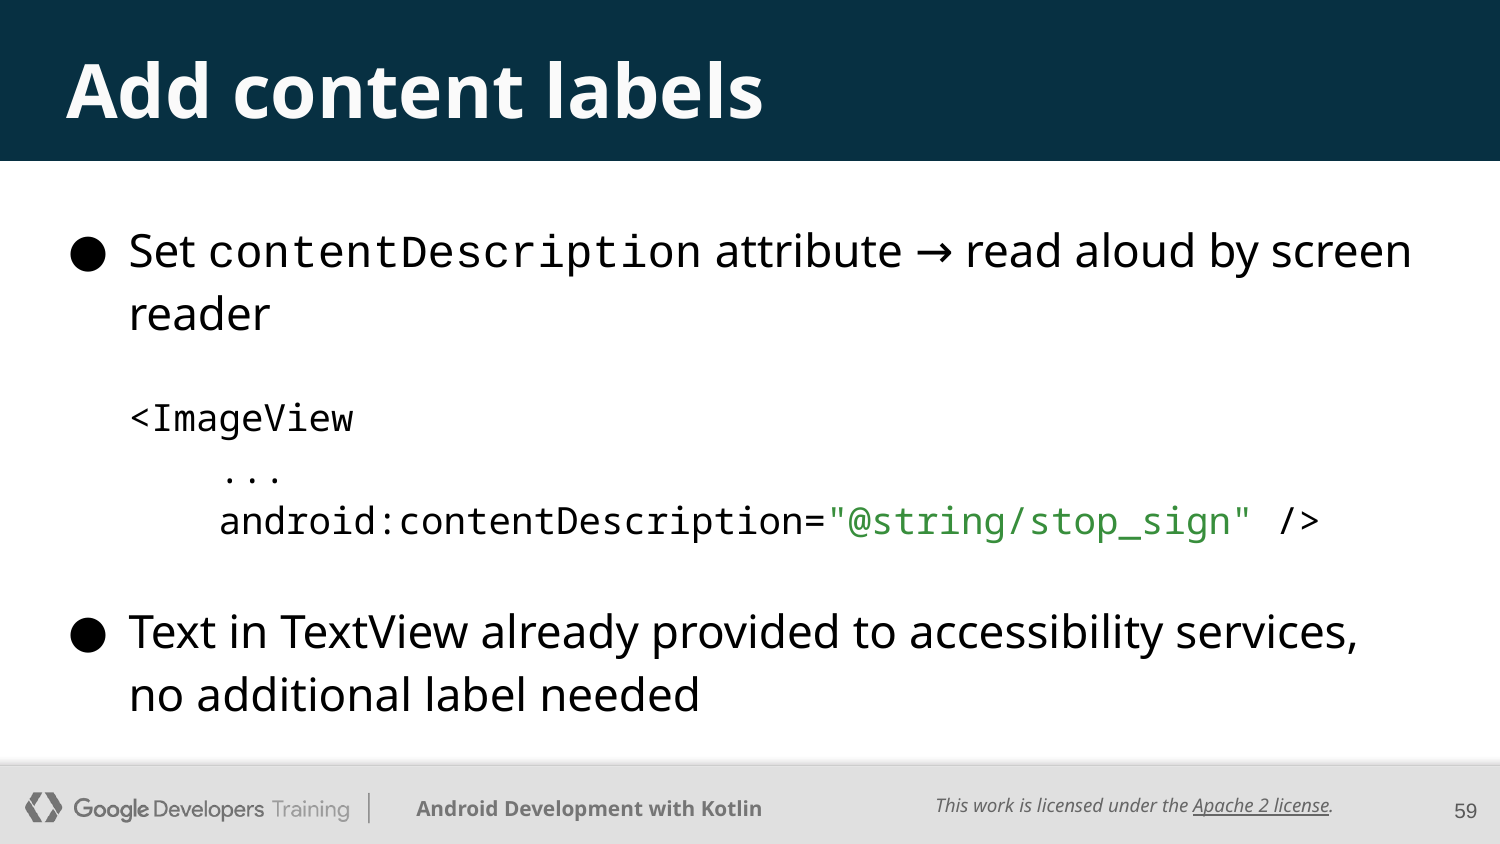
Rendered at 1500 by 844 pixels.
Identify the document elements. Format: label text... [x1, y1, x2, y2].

slide_number ‹#› [1402, 777, 1493, 842]
title Add content labels [51, 28, 1449, 122]
picture [0, 161, 1500, 844]
list Set contentDescription attribute → read aloud by screen reader <ImageView ... android:contentDescription="@string/stop_sign" /> Text in TextView already provided to accessibility services, no additional label needed [38, 198, 1437, 667]
